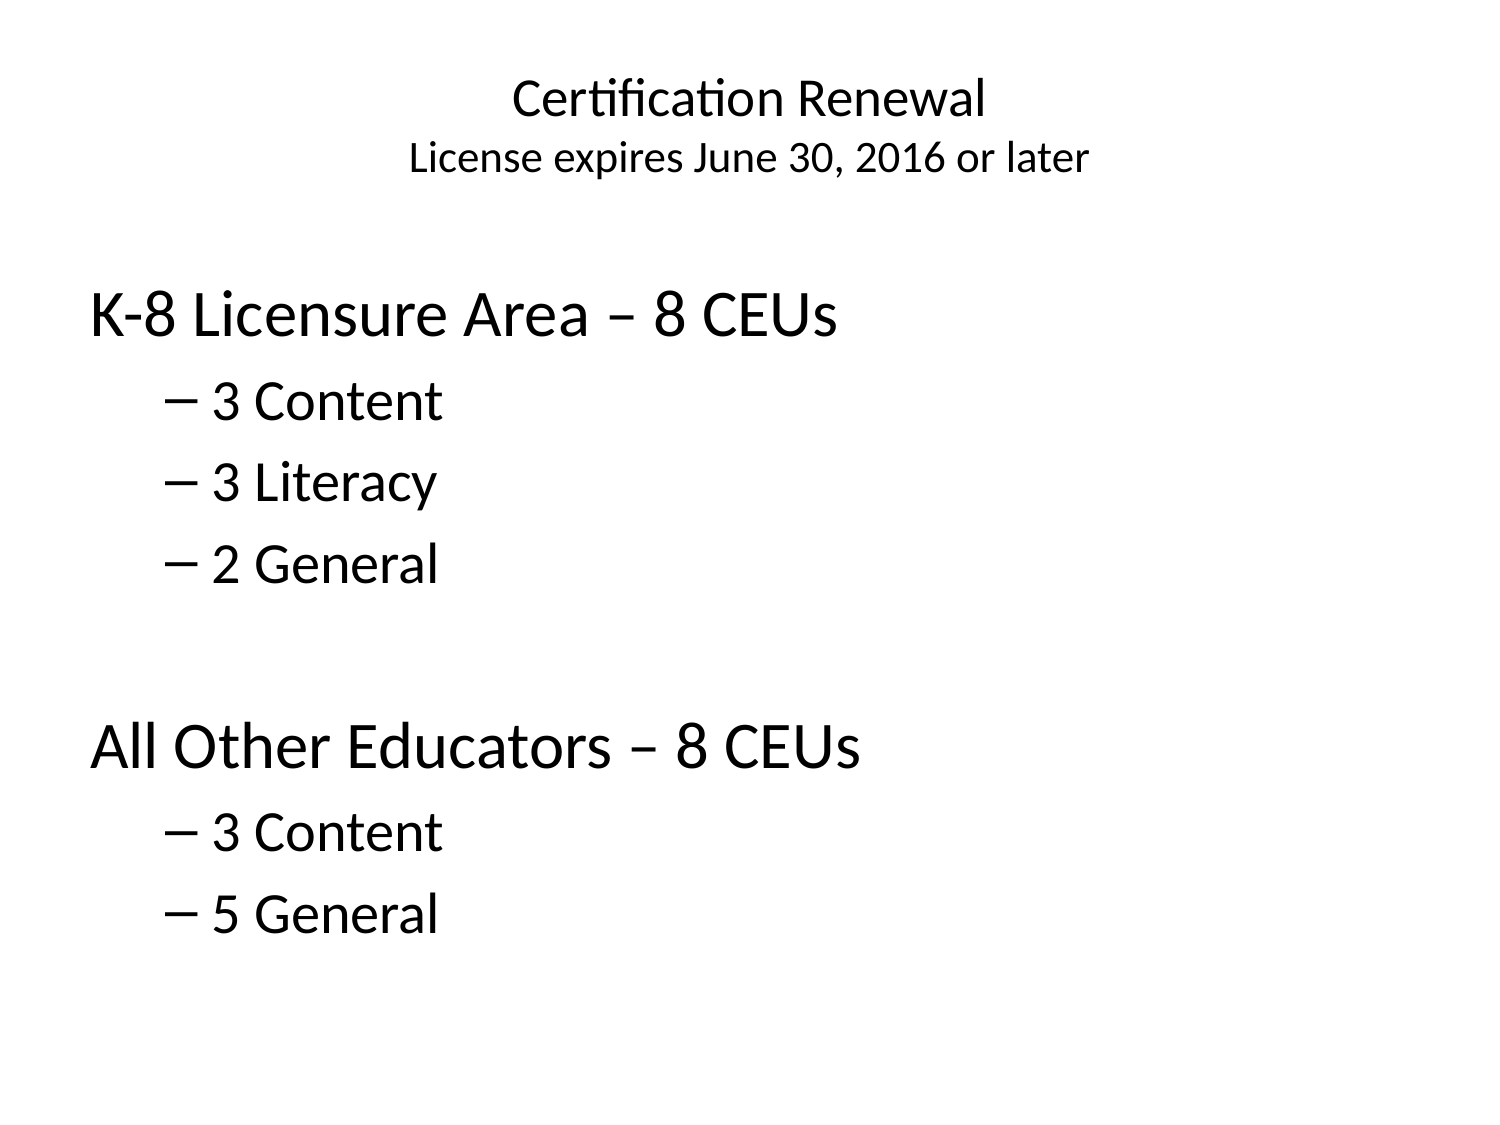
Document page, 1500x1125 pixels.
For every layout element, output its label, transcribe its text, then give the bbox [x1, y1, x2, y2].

list K-8 Licensure Area – 8 CEUs 3 Content 3 Literacy 2 General All Other Educators – 8 CEUs 3 Content 5 General [75, 262, 1425, 1005]
title Certification Renewal License expires June 30, 2016 or later [75, 52, 1425, 256]
